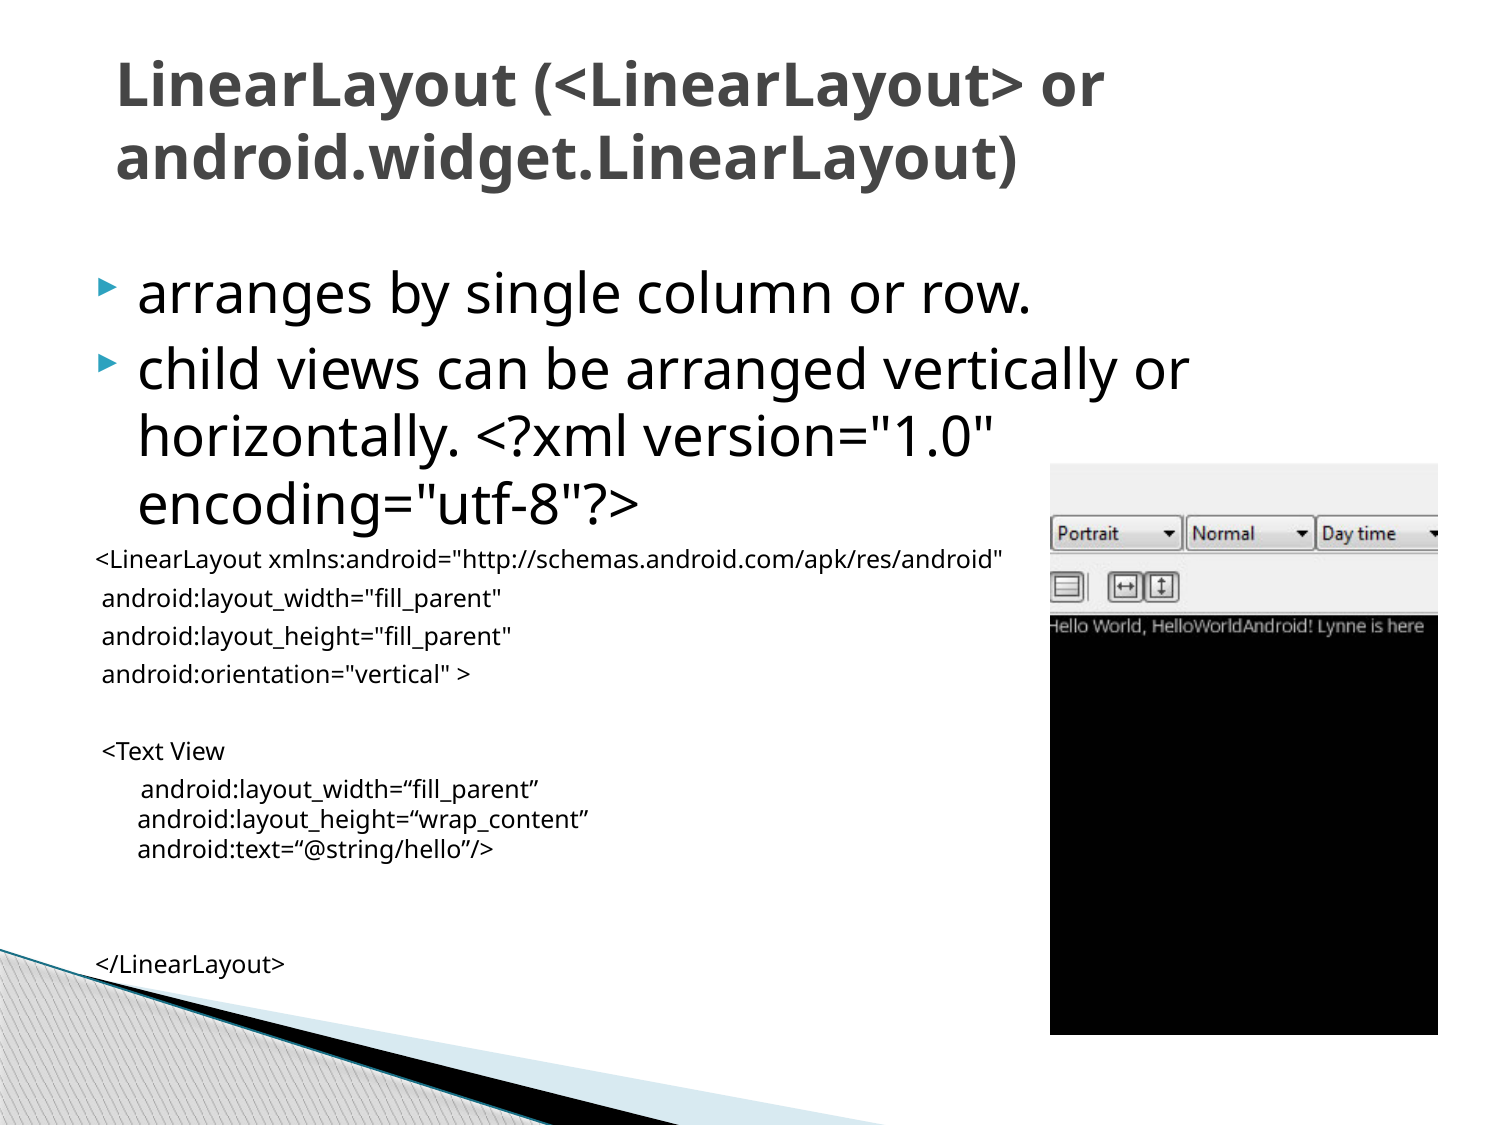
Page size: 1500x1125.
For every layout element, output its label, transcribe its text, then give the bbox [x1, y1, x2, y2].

title LinearLayout (<LinearLayout> or android.widget.LinearLayout) [100, 37, 1438, 200]
list arranges by single column or row. child views can be arranged vertically or horizontally. <?xml version="1.0" encoding="utf-8"?> <LinearLayout xmlns:android="http://schemas.android.com/apk/res/android" android:layout_width="fill_parent" android:layout_height="fill_parent" android:orientation="vertical" > <Text View android:layout_width=“fill_parent” android:layout_height=“wrap_content” android:text=“@string/hello”/> </LinearLayout> [62, 249, 1400, 988]
picture [1049, 462, 1438, 1035]
